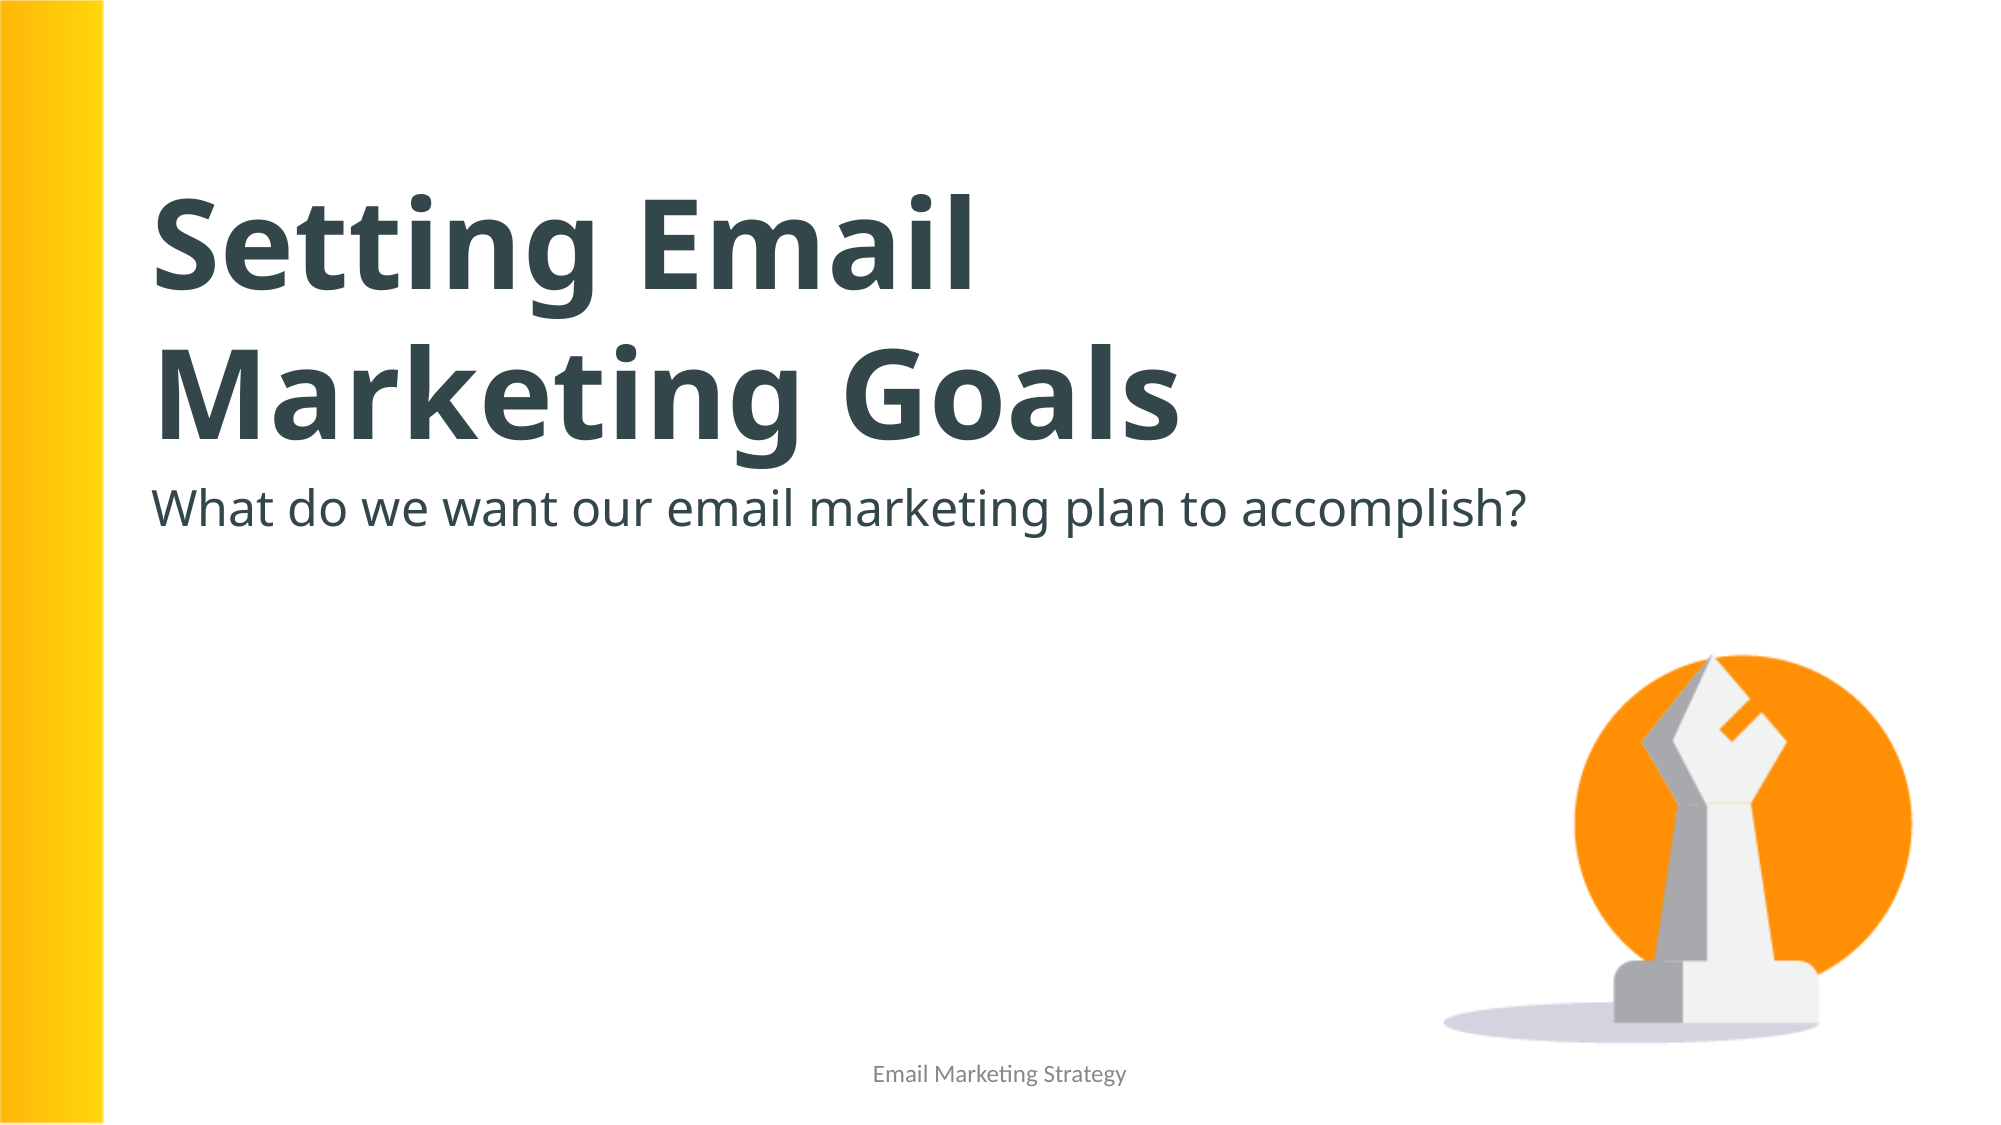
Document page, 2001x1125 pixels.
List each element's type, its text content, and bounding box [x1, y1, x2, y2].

picture [0, 0, 2001, 1125]
title Setting Email Marketing Goals [136, 3, 1862, 472]
list What do we want our email marketing plan to accomplish? [136, 476, 1862, 723]
footer Email Marketing Strategy [662, 1042, 1338, 1103]
